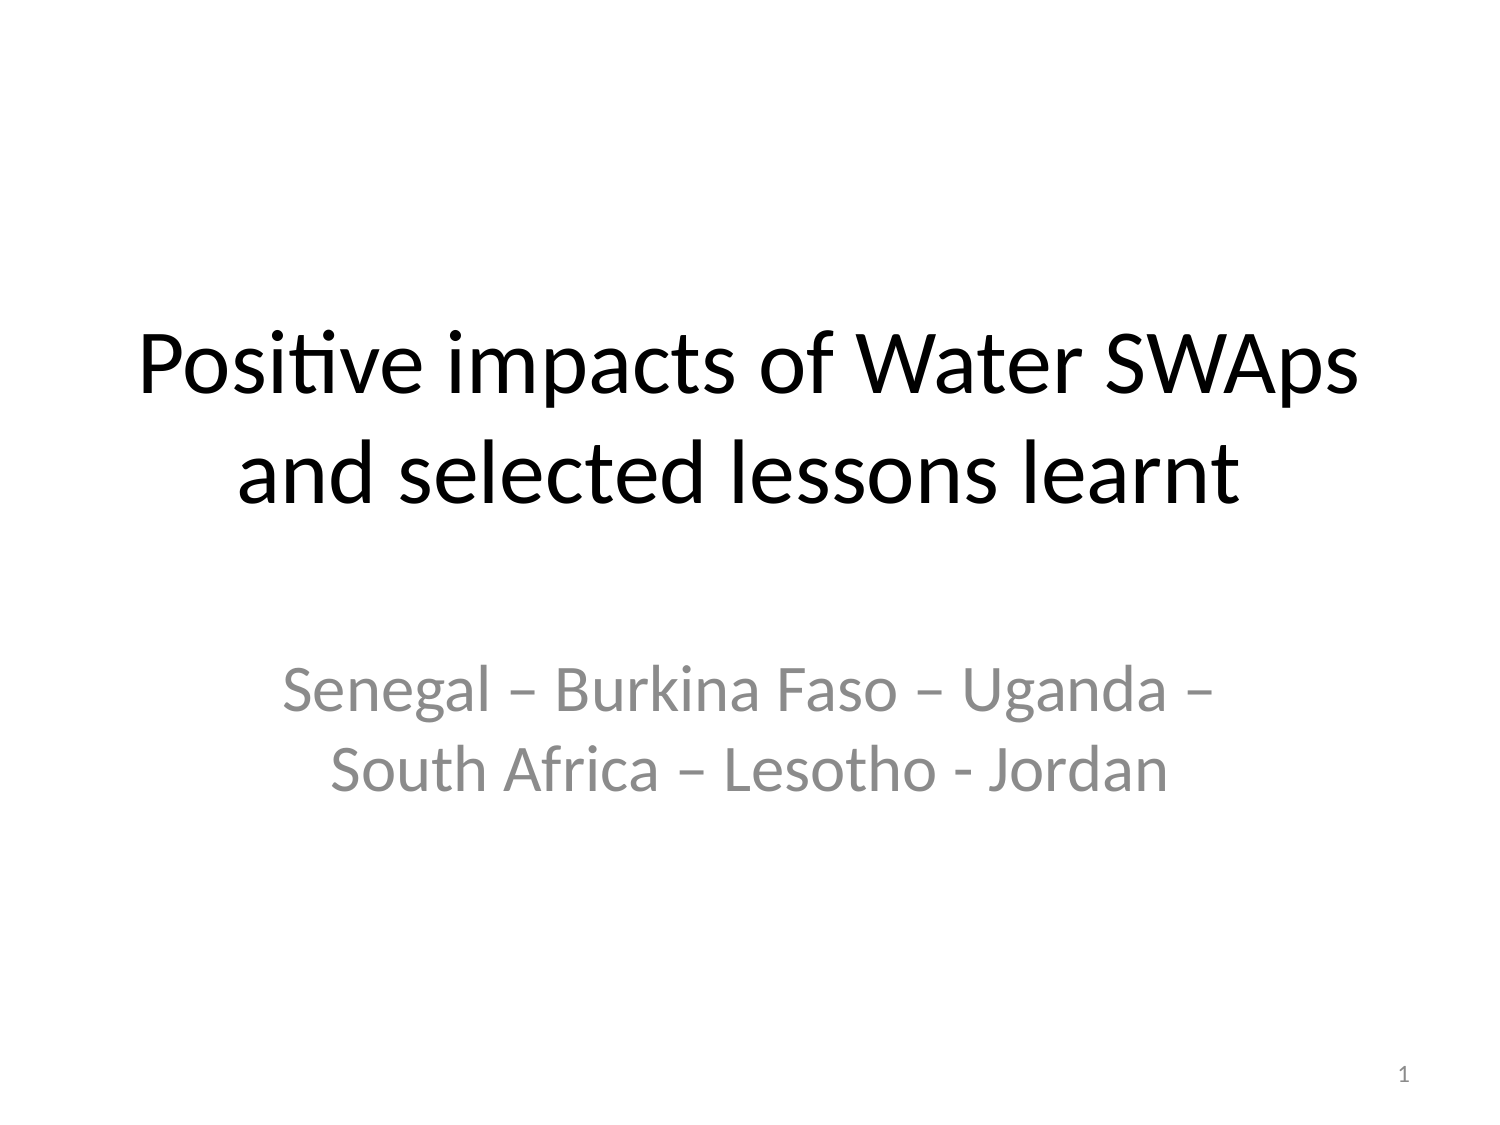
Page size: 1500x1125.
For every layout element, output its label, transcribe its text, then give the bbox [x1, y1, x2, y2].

slide_number 1 [1074, 1042, 1425, 1103]
subtitle Senegal – Burkina Faso – Uganda – South Africa – Lesotho - Jordan [224, 637, 1276, 926]
title Positive impacts of Water SWAps and selected lessons learnt [111, 290, 1388, 533]
